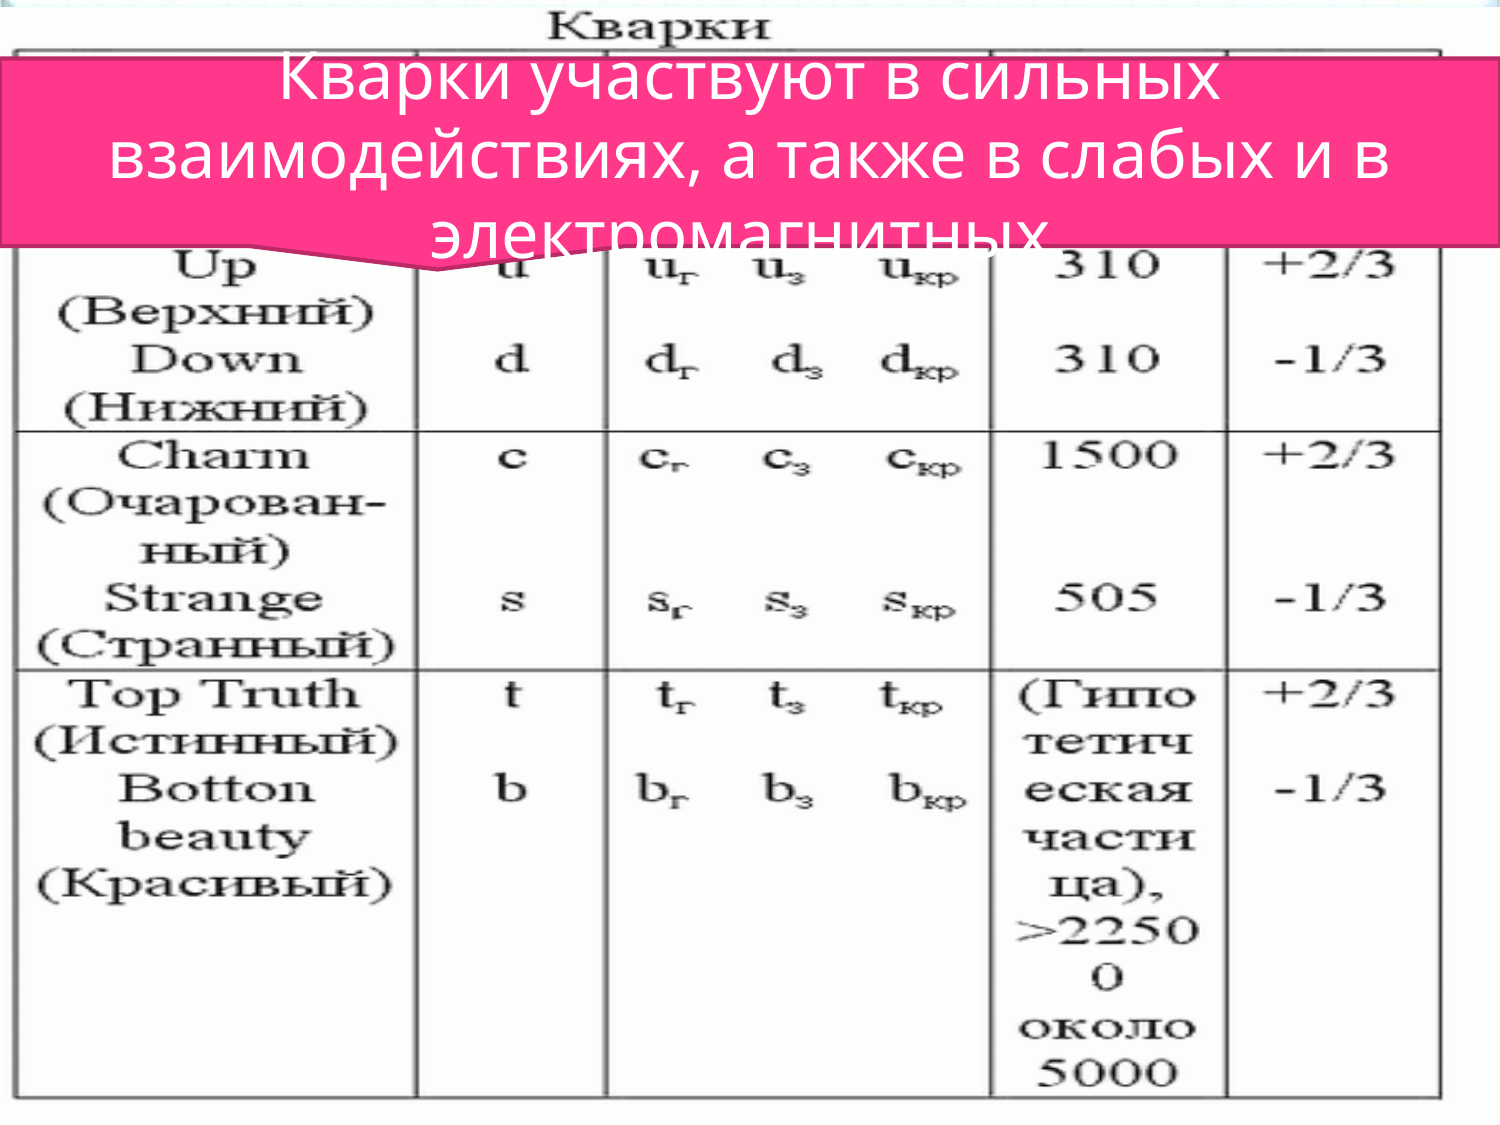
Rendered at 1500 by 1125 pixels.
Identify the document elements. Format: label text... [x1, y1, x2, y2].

title Классификация элементарных частиц [0, 0, 1301, 6]
picture [0, 0, 1500, 1125]
